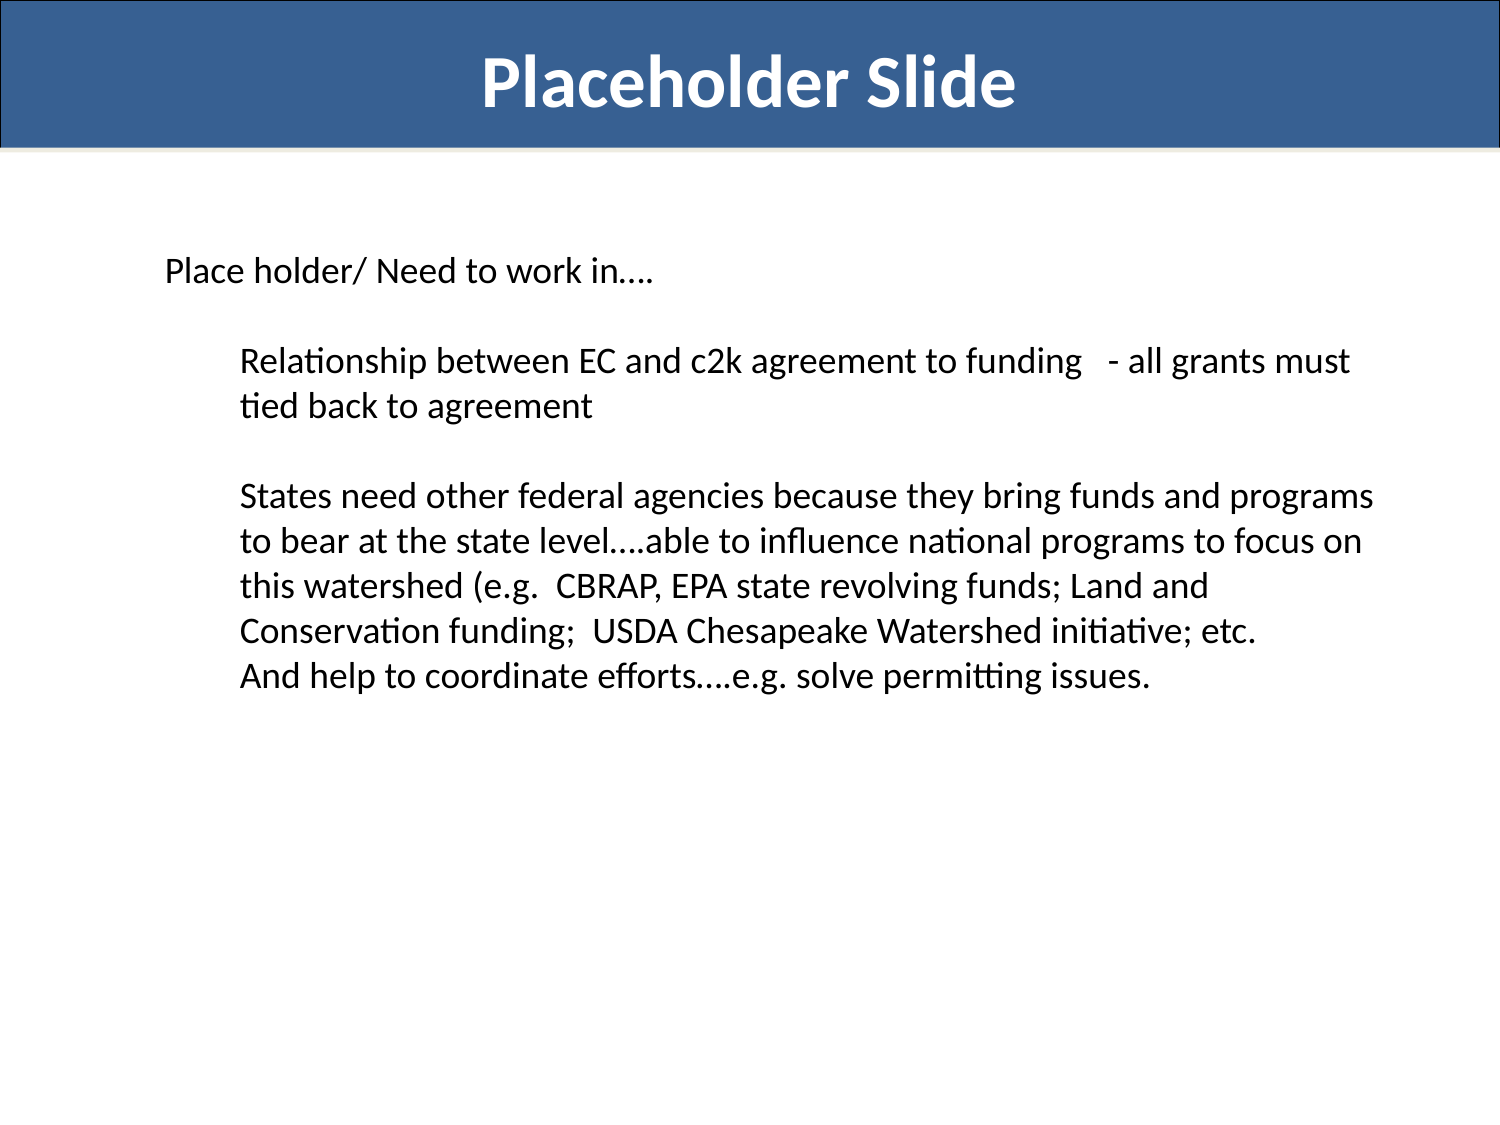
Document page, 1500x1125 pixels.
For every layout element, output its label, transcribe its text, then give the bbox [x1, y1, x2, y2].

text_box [0, 0, 1500, 151]
text_box Place holder/ Need to work in…. Relationship between EC and c2k agreement to funding - all grants must tied back to agreement States need other federal agencies because they bring funds and programs to bear at the state level….able to influence national programs to focus on this watershed (e.g. CBRAP, EPA state revolving funds; Land and Conservation funding; USDA Chesapeake Watershed initiative; etc. And help to coordinate efforts….e.g. solve permitting issues. [150, 212, 1400, 1013]
